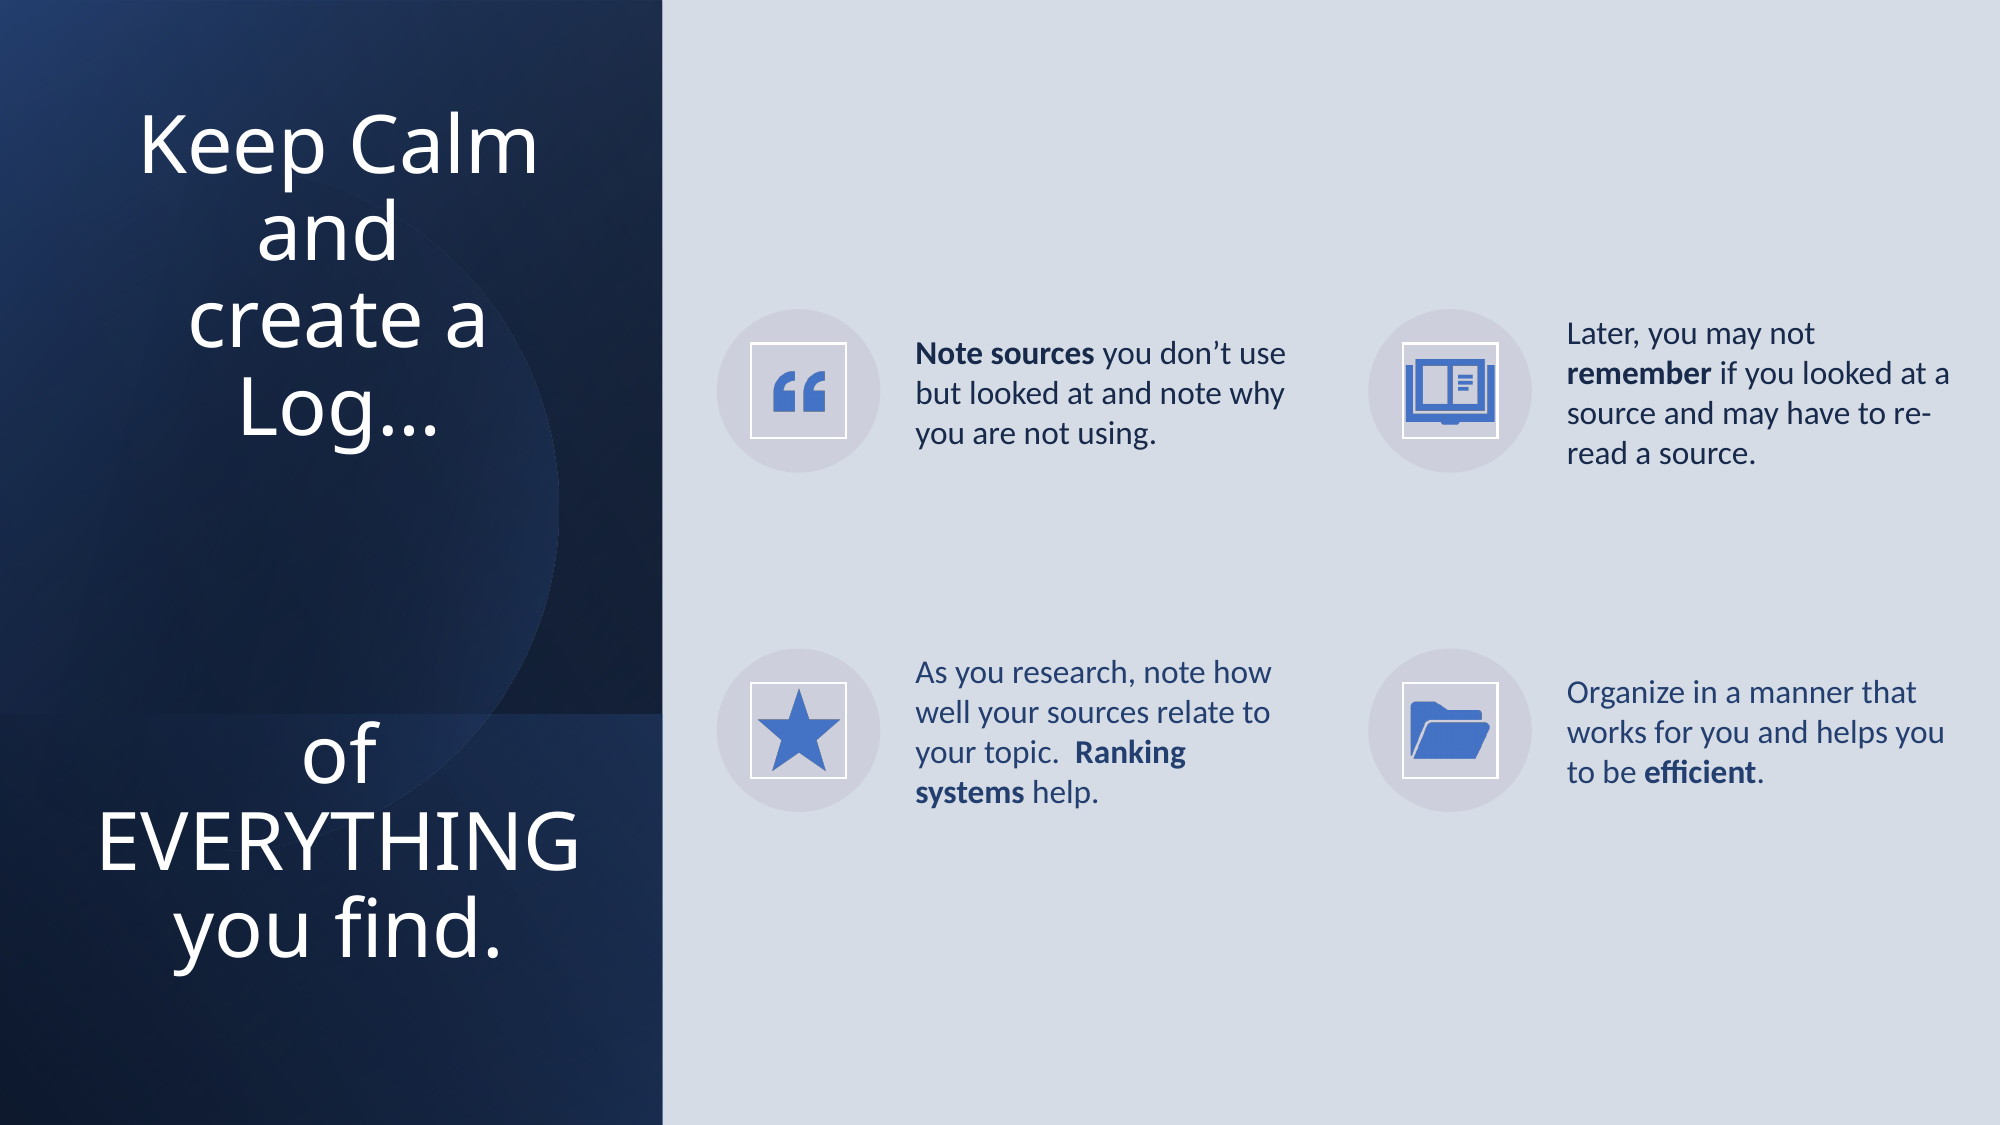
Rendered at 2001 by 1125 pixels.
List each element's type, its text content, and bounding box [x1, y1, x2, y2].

text_box [0, 0, 663, 1124]
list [697, 43, 1972, 1078]
title Keep Calm and create a Log… of EVERYTHING you find. [76, 96, 602, 983]
text_box [663, 0, 2000, 1125]
